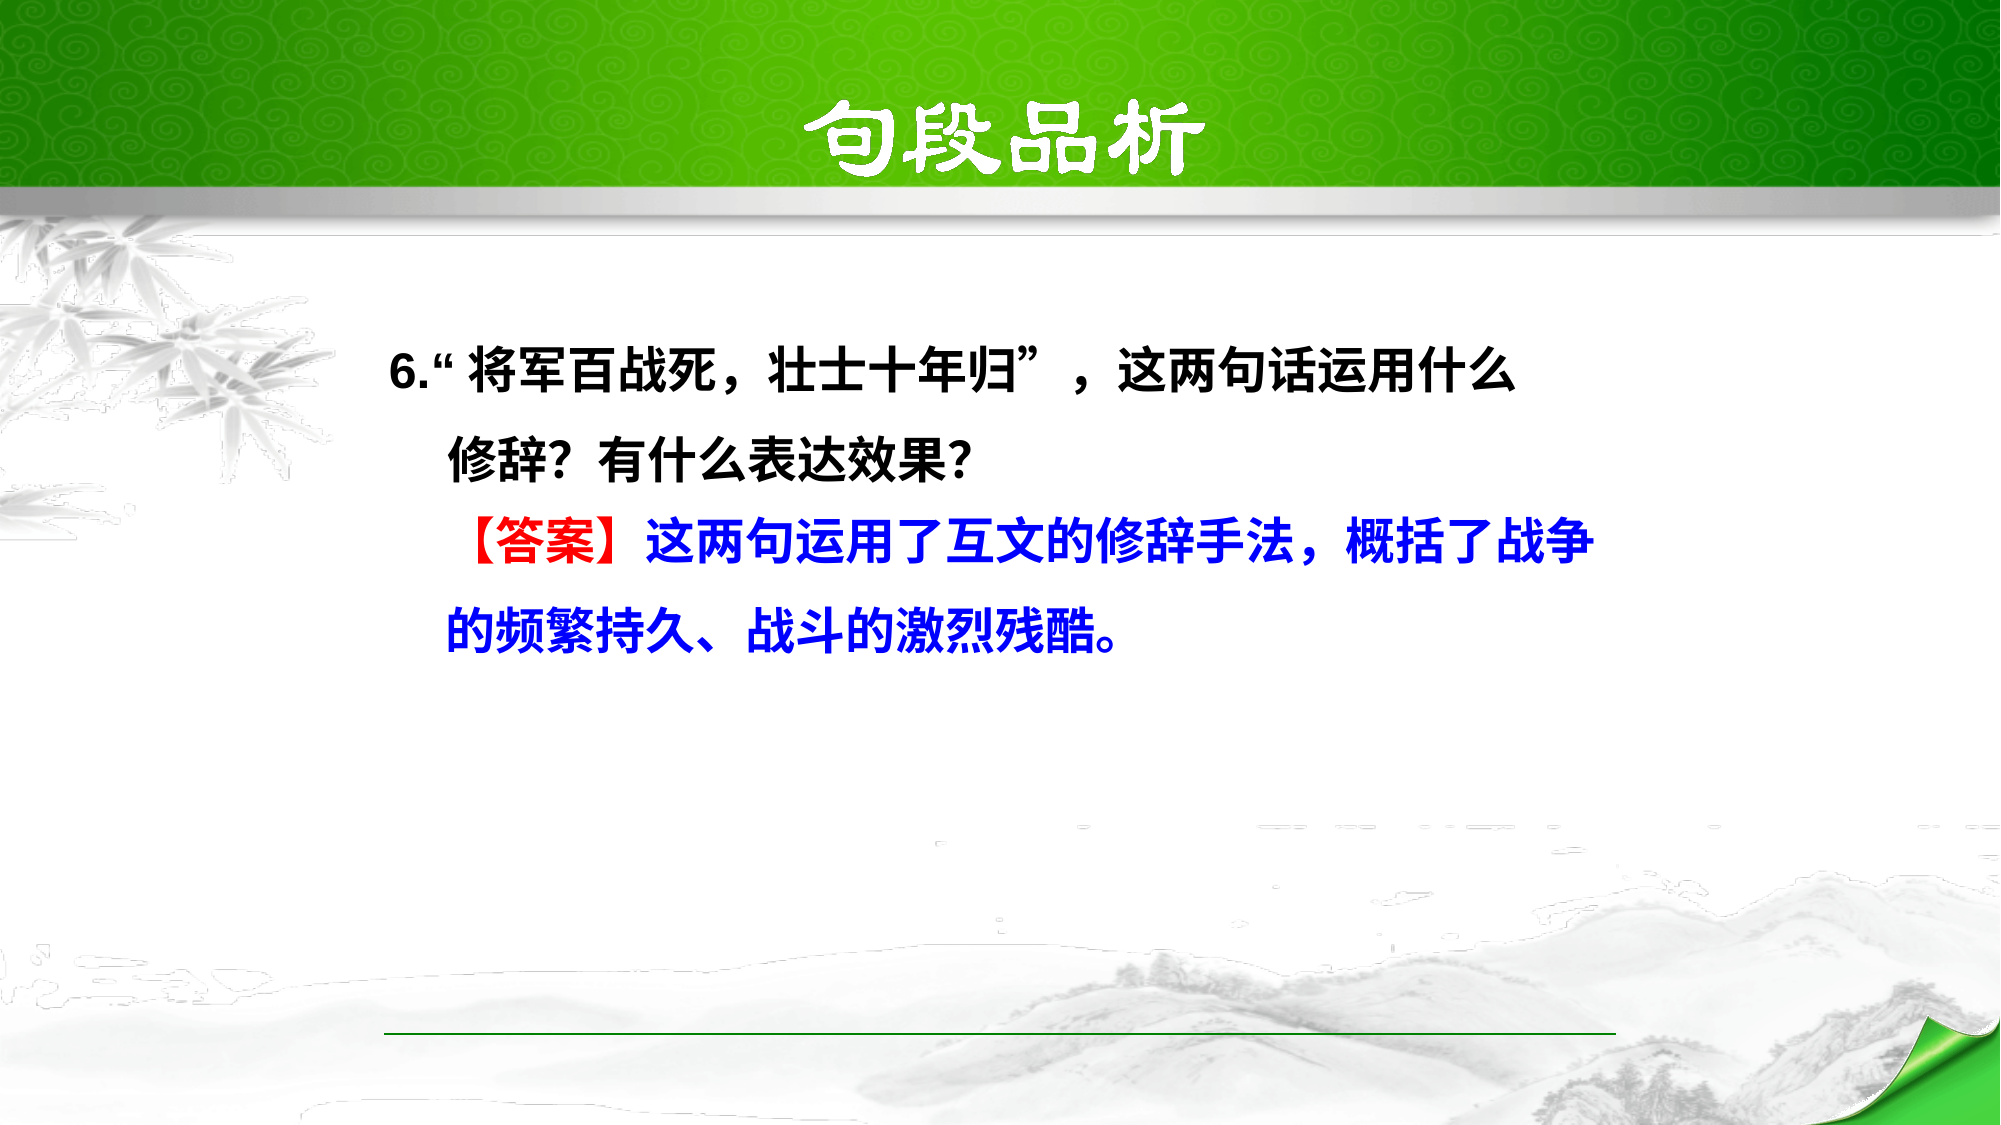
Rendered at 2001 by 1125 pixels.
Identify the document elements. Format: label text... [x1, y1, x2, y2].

picture [0, 779, 2000, 1125]
picture [0, 0, 2000, 570]
text_box 【答案】这两句运用了互文的修辞手法，概括了战争的频繁持久、战斗的激烈残酷。 [430, 581, 1612, 667]
